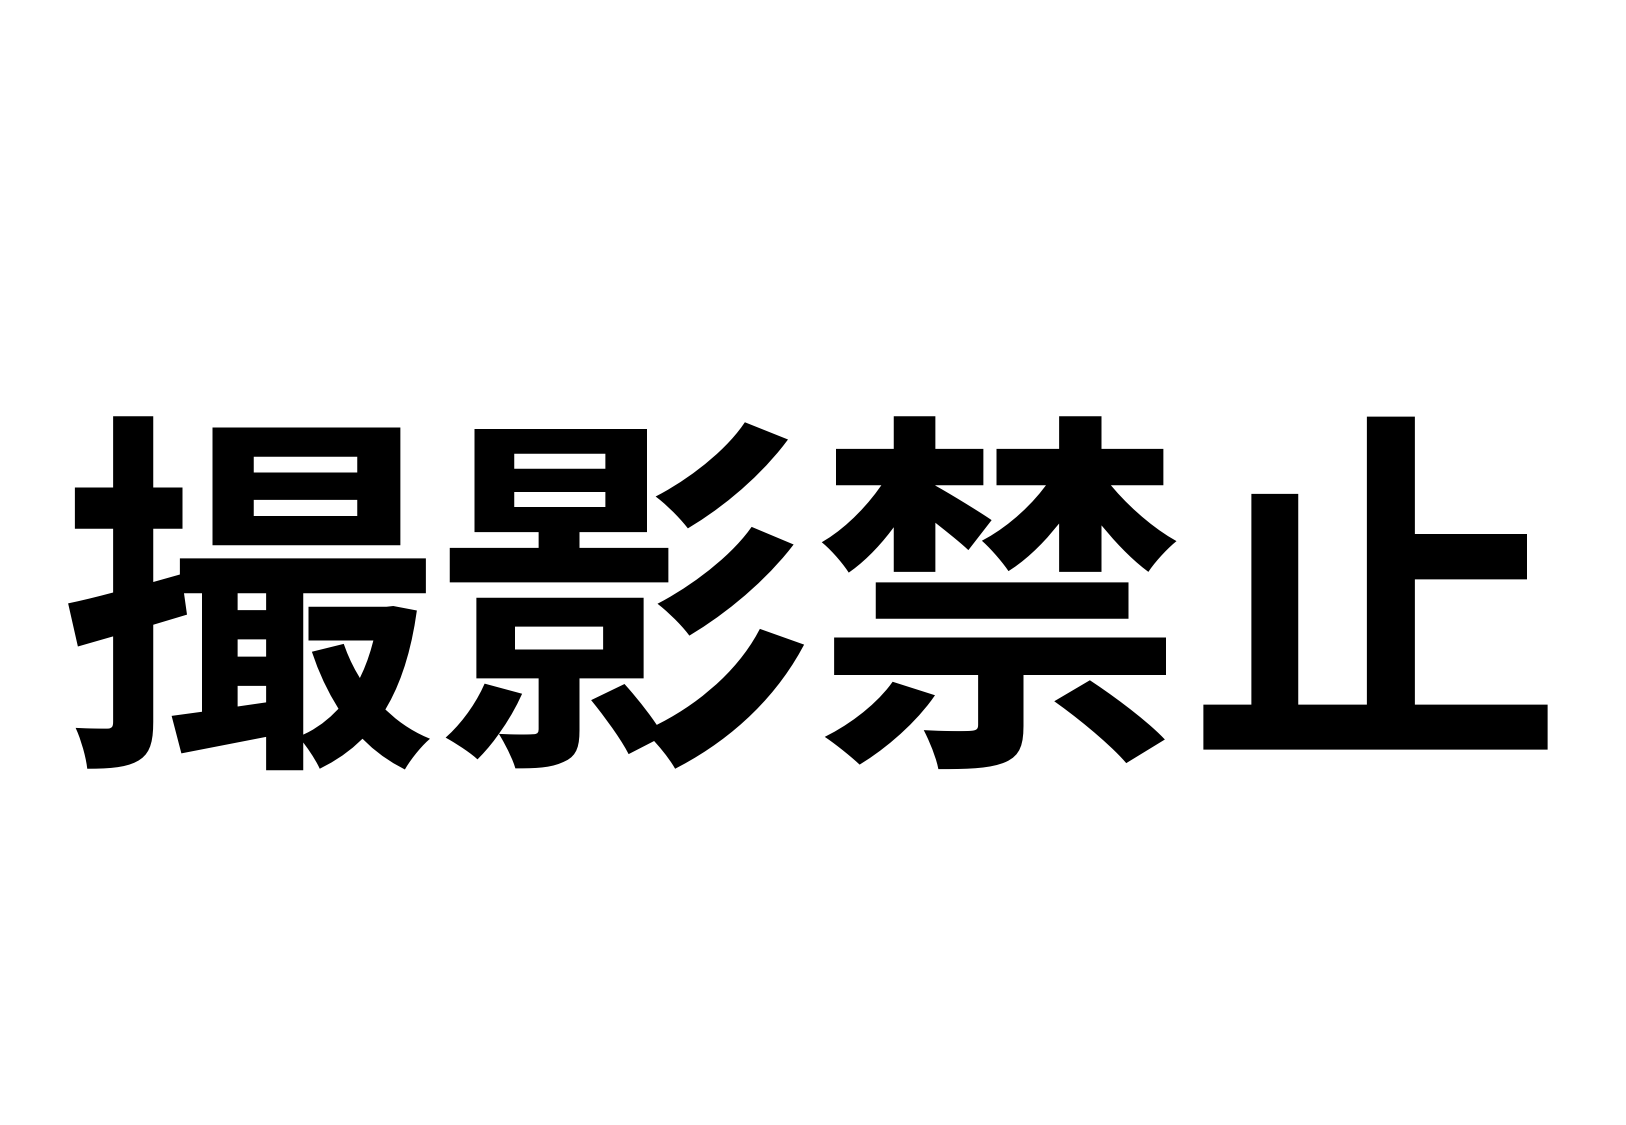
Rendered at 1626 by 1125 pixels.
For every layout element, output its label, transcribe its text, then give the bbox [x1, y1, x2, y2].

text_box 撮影禁止 [0, 353, 1625, 818]
